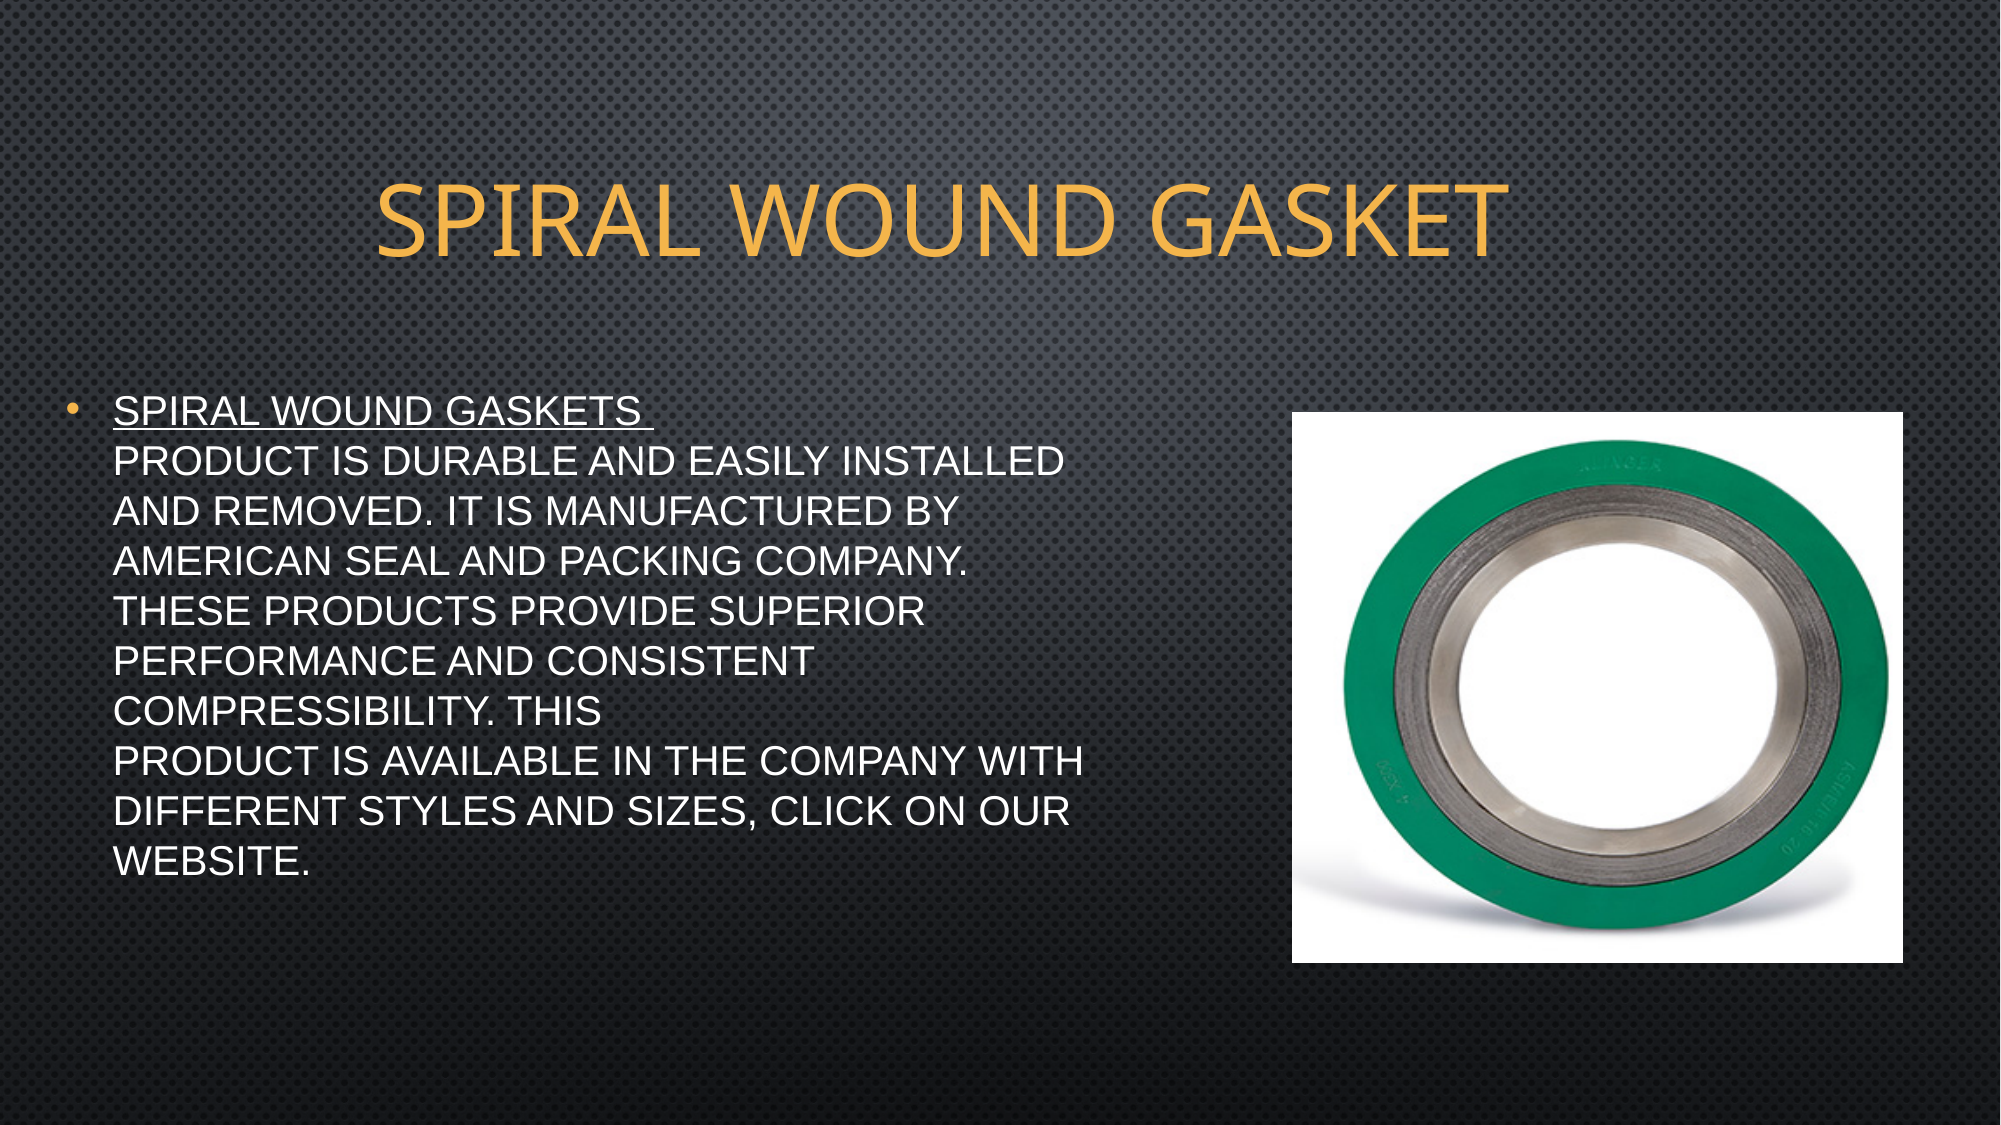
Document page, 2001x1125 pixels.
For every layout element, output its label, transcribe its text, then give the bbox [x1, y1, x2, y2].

title Spiral Wound Gasket [187, 99, 1813, 413]
picture [1292, 412, 1903, 963]
list Spiral wound gaskets product is durable and easily installed and removed. It is manufactured by American seal and packing company. These products provide superior performance and consistent compressibility. This product is available in the company with different styles and sizes, click on our website. [50, 344, 1112, 1065]
